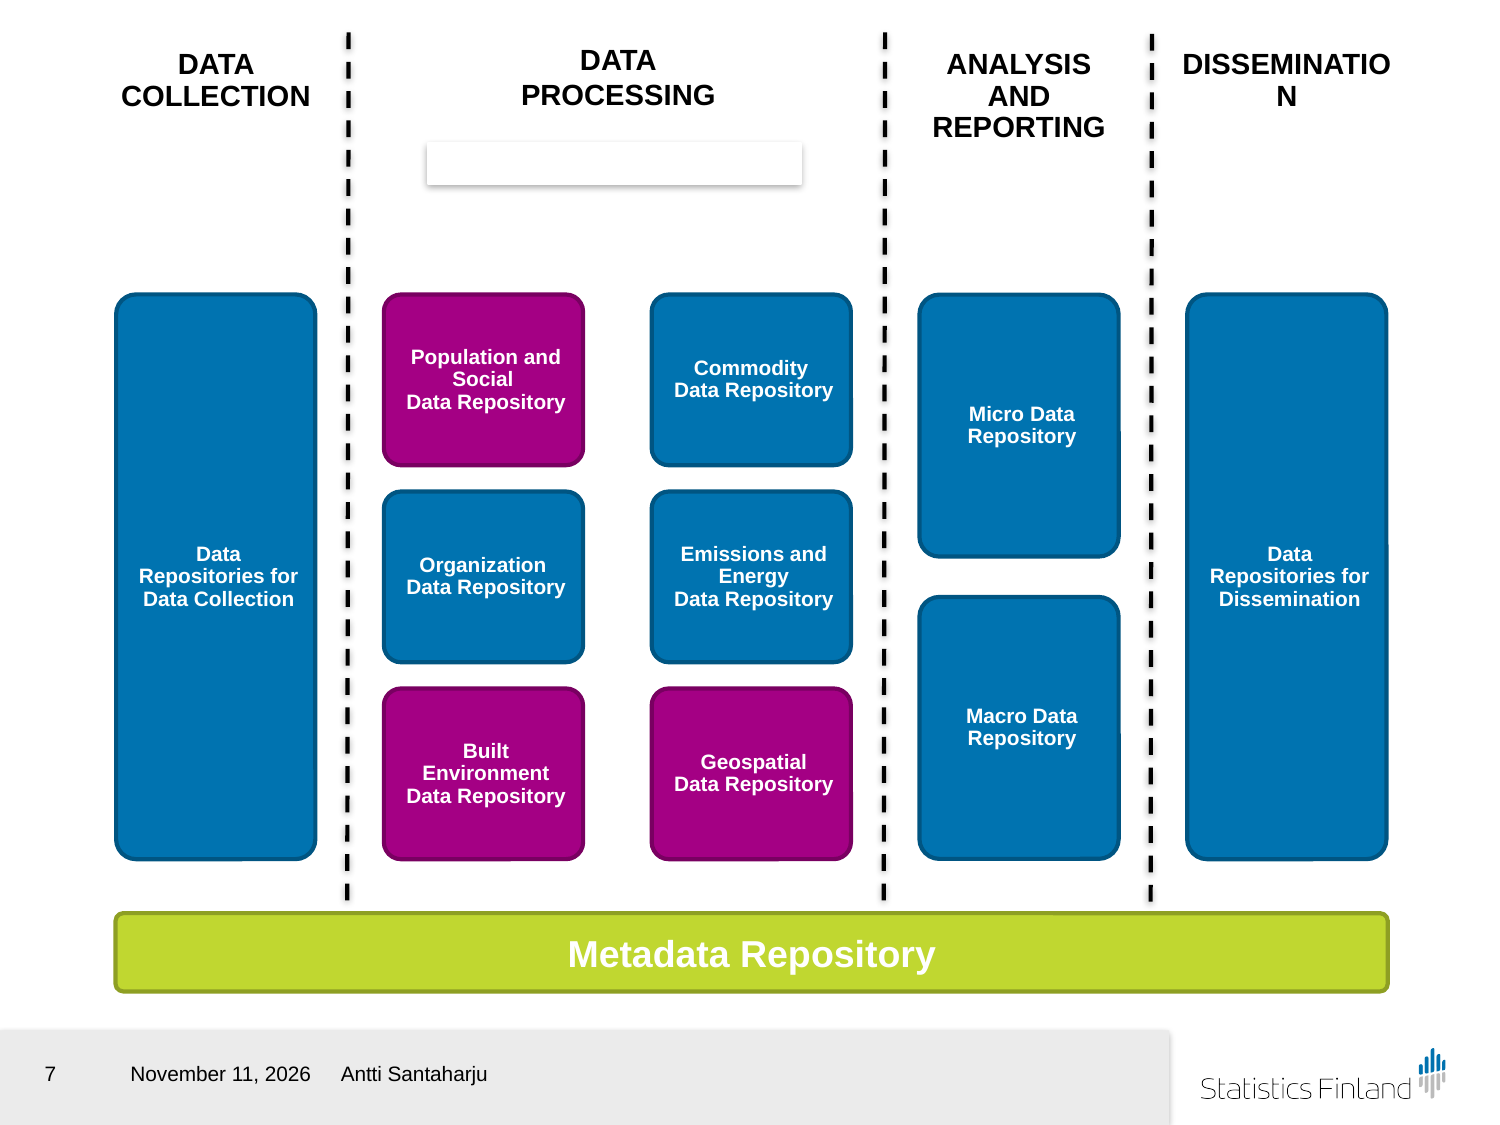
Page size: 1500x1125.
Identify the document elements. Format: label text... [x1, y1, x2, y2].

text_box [1153, 33, 1413, 903]
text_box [888, 33, 1150, 903]
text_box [351, 33, 881, 903]
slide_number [116, 1042, 325, 1103]
footer Antti Santaharju [325, 1042, 801, 1103]
slide_number 7 [0, 1042, 116, 1103]
text_box Metadata Repository [113, 911, 1390, 994]
picture [1201, 1048, 1446, 1099]
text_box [90, 33, 344, 903]
